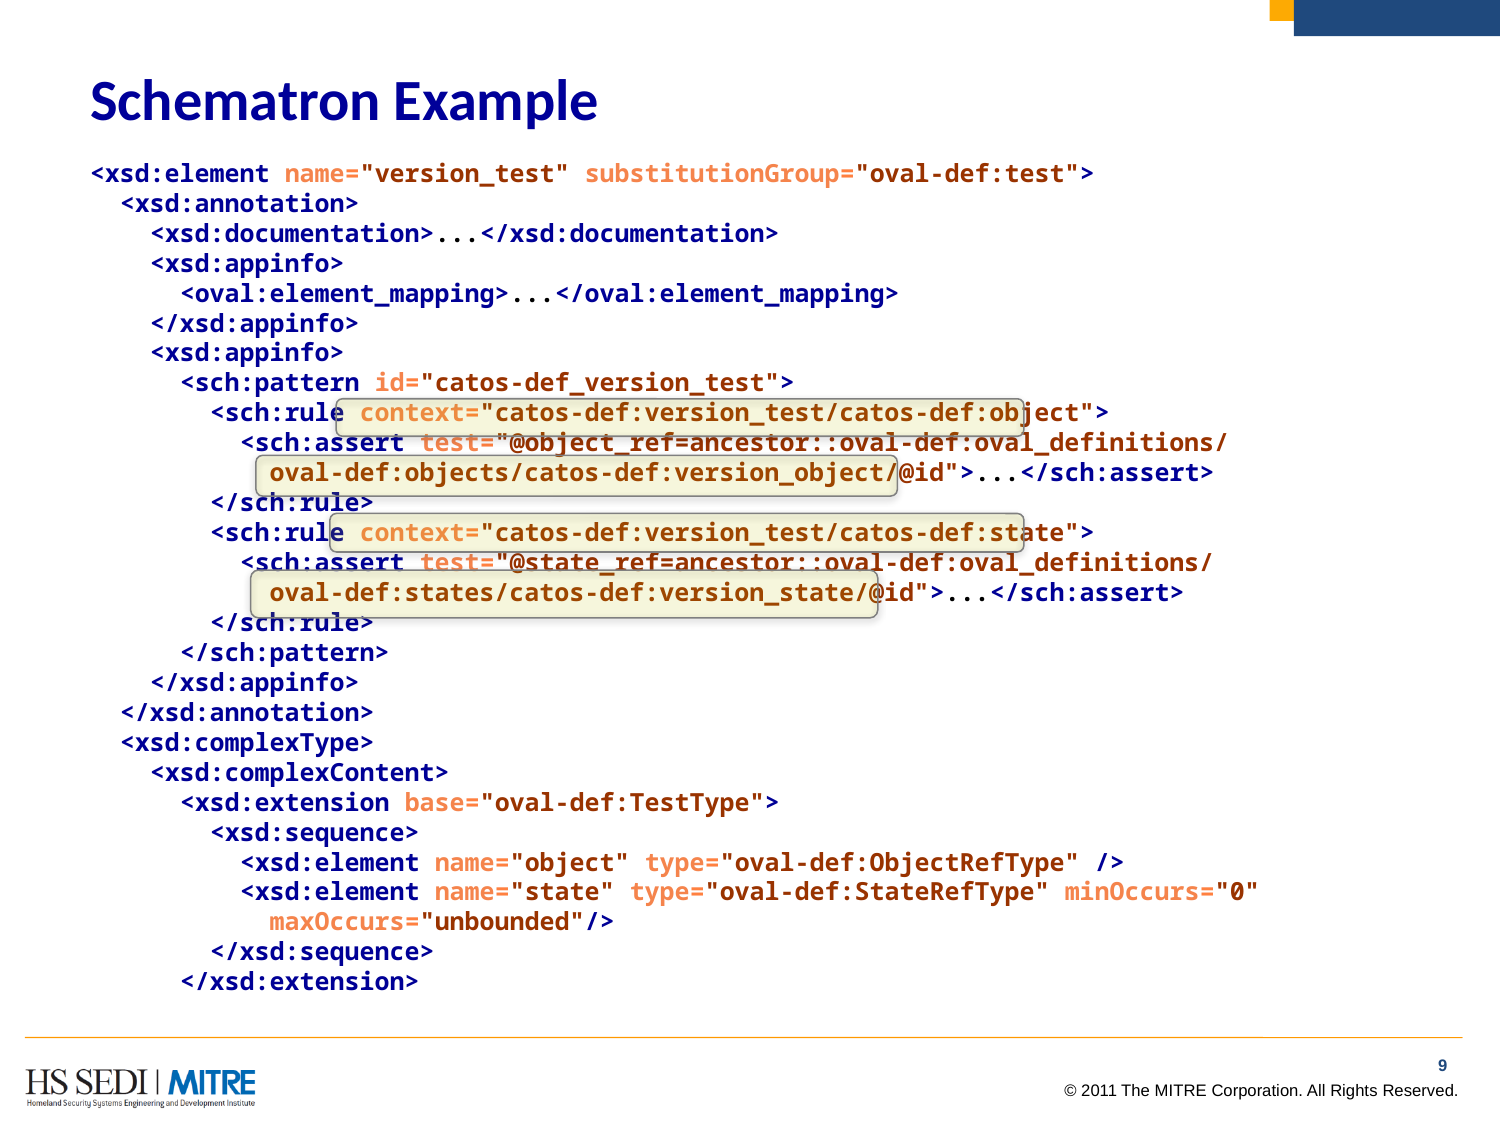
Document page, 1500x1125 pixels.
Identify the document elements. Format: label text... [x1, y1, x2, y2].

text_box [249, 569, 879, 619]
text_box [335, 397, 1025, 438]
text_box <xsd:element name="version_test" substitutionGroup="oval-def:test"> <xsd:annotation> <xsd:documentation>...</xsd:documentation> <xsd:appinfo> <oval:element_mapping>...</oval:element_mapping> </xsd:appinfo> <xsd:appinfo> <sch:pattern id="catos-def_version_test"> <sch:rule context="catos-def:version_test/catos-def:object"> <sch:assert test="@object_ref=ancestor::oval-def:oval_definitions/ oval-def:objects/catos-def:version_object/@id">...</sch:assert> </sch:rule> <sch:rule context="catos-def:version_test/catos-def:state"> <sch:assert test="@state_ref=ancestor::oval-def:oval_definitions/ oval-def:states/catos-def:version_state/@id">...</sch:assert> </sch:rule> </sch:pattern> </xsd:appinfo> </xsd:annotation> <xsd:complexType> <xsd:complexContent> <xsd:extension base="oval-def:TestType"> <xsd:sequence> <xsd:element name="object" type="oval-def:ObjectRefType" /> <xsd:element name="state" type="oval-def:StateRefType" minOccurs="0" maxOccurs="unbounded"/> </xsd:sequence> </xsd:extension> [74, 149, 1463, 995]
text_box [329, 512, 1025, 553]
picture [20, 1058, 271, 1122]
text_box [255, 454, 899, 497]
title Schematron Example [74, 62, 1488, 151]
slide_number 8 [1374, 1049, 1463, 1076]
